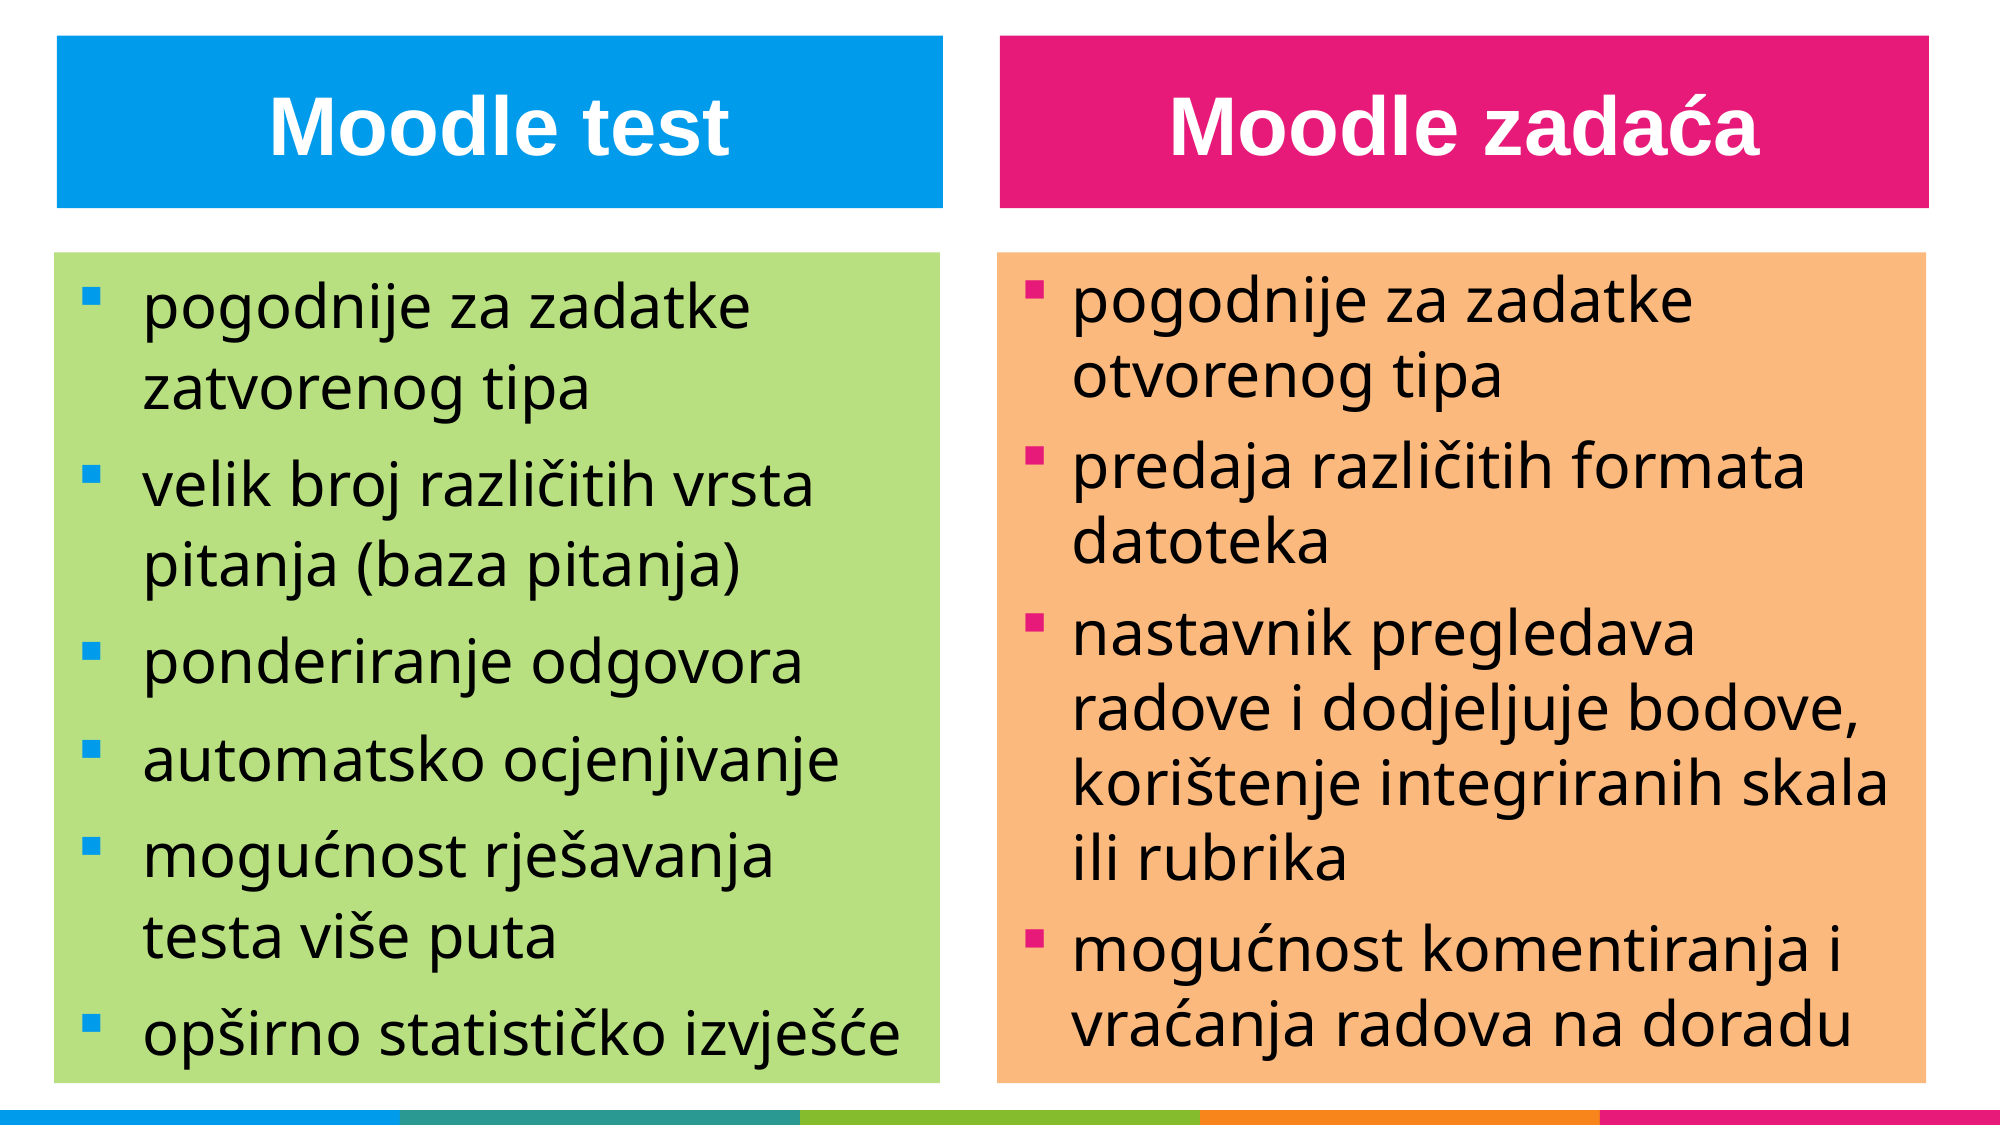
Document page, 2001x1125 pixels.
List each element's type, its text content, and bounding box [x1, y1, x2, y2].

list pogodnije za zadatke otvorenog tipa predaja različitih formata datoteka nastavnik pregledava radove i dodjeljuje bodove, korištenje integriranih skala ili rubrika mogućnost komentiranja i vraćanja radova na doradu [997, 252, 1927, 1084]
text_box Moodle test [55, 34, 945, 210]
text_box Moodle zadaća [998, 34, 1931, 210]
list pogodnije za zadatke zatvorenog tipa velik broj različitih vrsta pitanja (baza pitanja) ponderiranje odgovora automatsko ocjenjivanje mogućnost rješavanja testa više puta opširno statističko izvješće [54, 252, 940, 1084]
